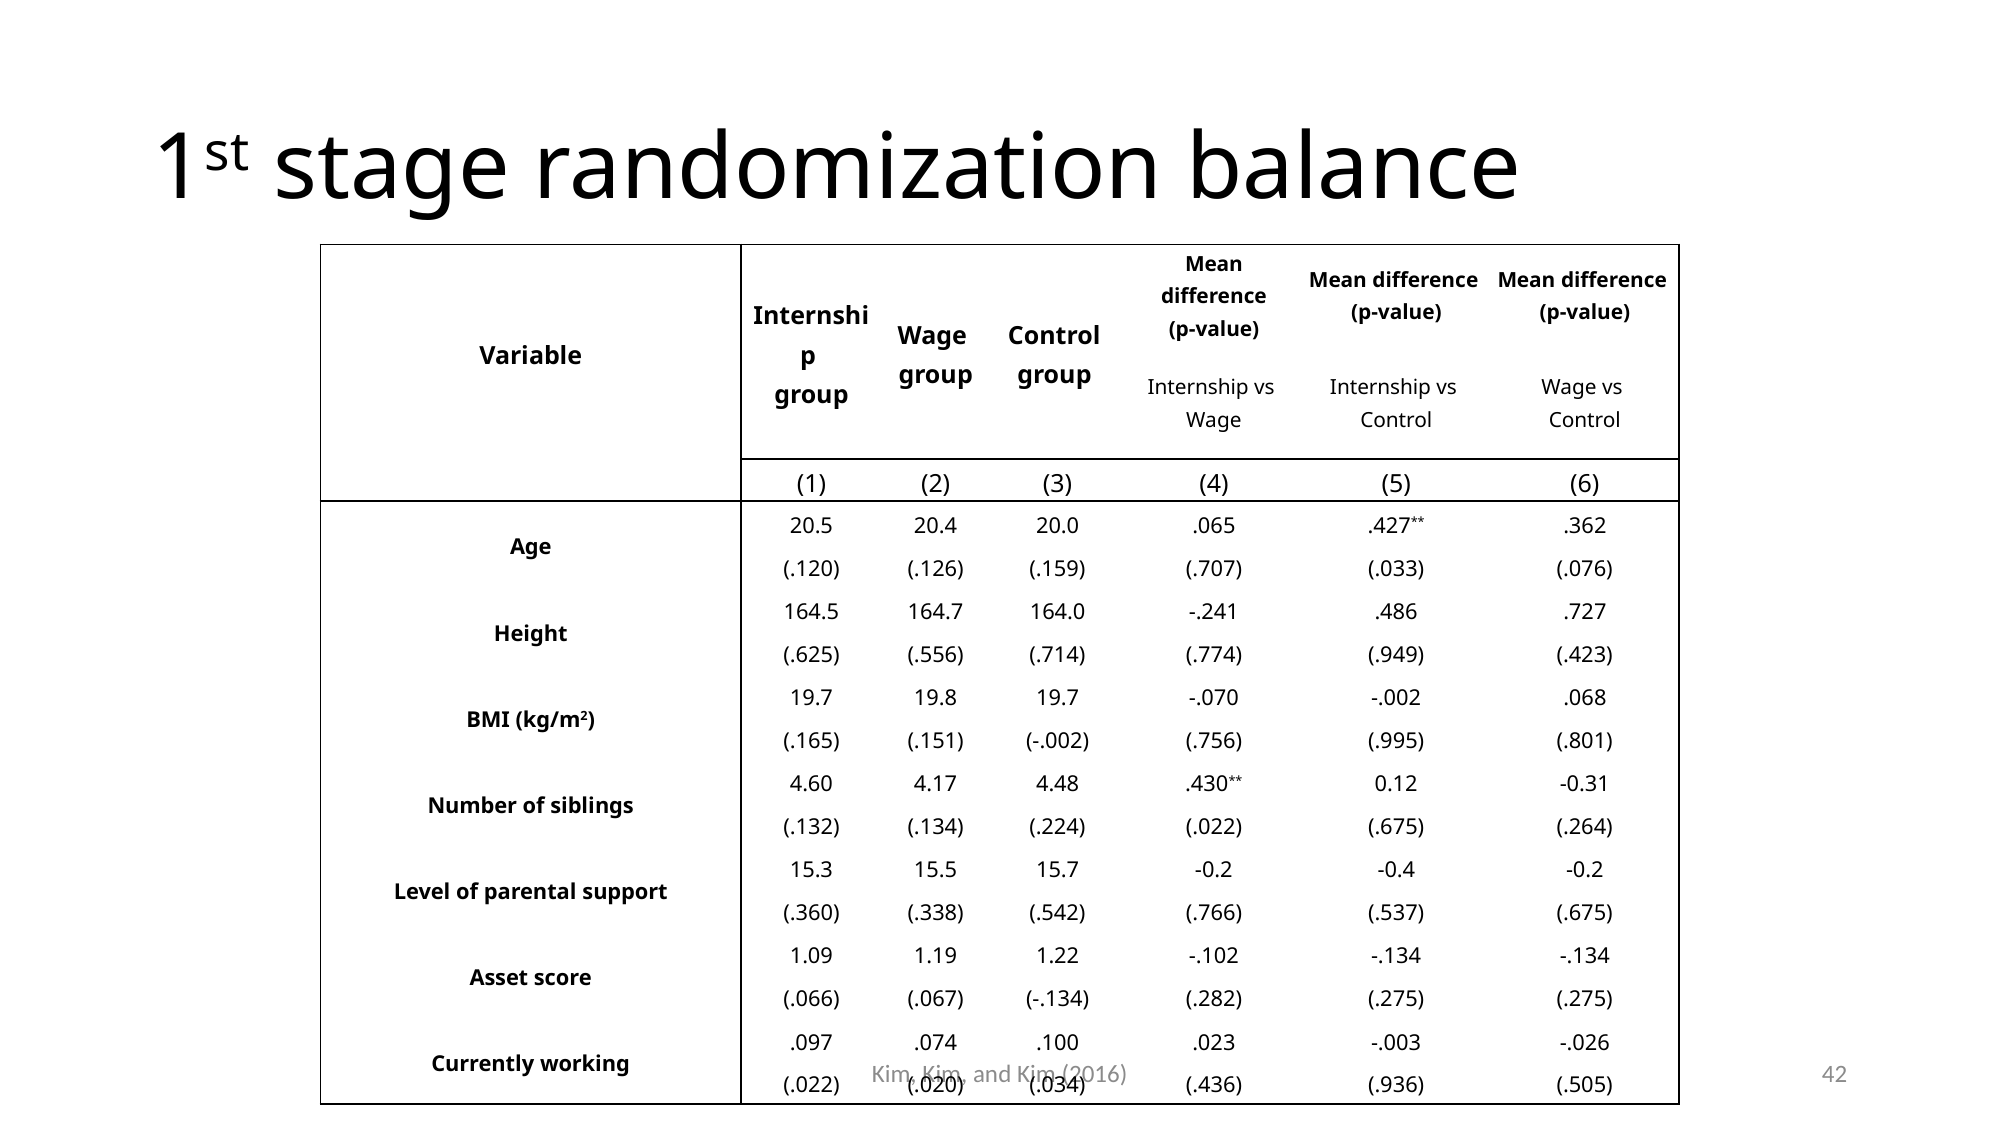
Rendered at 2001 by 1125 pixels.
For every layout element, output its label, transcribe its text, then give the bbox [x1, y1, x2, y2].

table_cell (.126) [882, 544, 989, 587]
table_cell .100 [989, 1018, 1126, 1061]
table_cell (.282) [1126, 975, 1302, 1018]
table_cell .023 [1126, 1018, 1302, 1061]
table_cell Number of siblings [321, 759, 740, 845]
table_cell Internship vs Wage [1126, 342, 1302, 458]
table_cell (.949) [1302, 630, 1491, 673]
table_cell 19.7 [742, 673, 882, 716]
table_cell (.556) [882, 630, 989, 673]
table_cell -.241 [1126, 587, 1302, 630]
table_cell (.022) [742, 1061, 882, 1103]
table_cell (.132) [742, 802, 882, 845]
table_cell (-.002) [989, 716, 1126, 759]
table_cell Wage vs Control [1491, 342, 1678, 458]
table_cell -0.2 [1491, 845, 1678, 889]
table_cell (.714) [989, 630, 1126, 673]
table_cell (.275) [1302, 975, 1491, 1018]
title 1st stage randomization balance [137, 59, 1863, 278]
table_cell (.675) [1491, 889, 1678, 932]
table_cell -.134 [1302, 932, 1491, 975]
table_cell 19.7 [989, 673, 1126, 716]
table_cell .362 [1491, 502, 1678, 544]
table_cell 4.17 [882, 759, 989, 802]
table_cell 20.4 [882, 502, 989, 544]
table_cell (.020) [882, 1061, 989, 1103]
table_header Mean difference (p-value) [1491, 245, 1678, 342]
slide_number 42 [1680, 1042, 1863, 1103]
table_cell (.436) [1126, 1061, 1302, 1103]
table_cell .430** [1126, 759, 1302, 802]
table_cell 4.48 [989, 759, 1126, 802]
table_cell (.076) [1491, 544, 1678, 587]
table_cell -.070 [1126, 673, 1302, 716]
table_cell (.224) [989, 802, 1126, 845]
table_cell (.151) [882, 716, 989, 759]
table_cell Currently working [321, 1018, 740, 1103]
table_cell 15.5 [882, 845, 989, 889]
table_cell Height [321, 587, 740, 673]
table_cell Asset score [321, 932, 740, 1018]
table_cell (.936) [1302, 1061, 1491, 1103]
table_cell (.675) [1302, 802, 1491, 845]
table_cell (.165) [742, 716, 882, 759]
table_cell 20.5 [742, 502, 882, 544]
table_cell (.338) [882, 889, 989, 932]
table_cell (.264) [1491, 802, 1678, 845]
table_cell (.134) [882, 802, 989, 845]
table_cell -.003 [1302, 1018, 1491, 1061]
table_cell .068 [1491, 673, 1678, 716]
table_cell Internship vs Control [1302, 342, 1491, 458]
table_cell (4) [1126, 460, 1302, 500]
table_cell (5) [1302, 460, 1491, 500]
table_cell 19.8 [882, 673, 989, 716]
table_cell -0.4 [1302, 845, 1491, 889]
table_cell -.026 [1491, 1018, 1678, 1061]
table_cell Level of parental support [321, 845, 740, 932]
table_cell (.067) [882, 975, 989, 1018]
table_cell 0.12 [1302, 759, 1491, 802]
table_cell [321, 459, 740, 500]
table_cell 15.3 [742, 845, 882, 889]
table_cell .727 [1491, 587, 1678, 630]
table_header Wage group [882, 245, 989, 458]
table_header Mean difference (p-value) [1302, 245, 1491, 342]
table_cell -.102 [1126, 932, 1302, 975]
table_cell Age [321, 502, 740, 587]
table_cell (.159) [989, 544, 1126, 587]
table_cell 164.5 [742, 587, 882, 630]
table_cell (.801) [1491, 716, 1678, 759]
table_cell .097 [742, 1018, 882, 1061]
table_cell (.707) [1126, 544, 1302, 587]
table_cell 20.0 [989, 502, 1126, 544]
table_cell (.275) [1491, 975, 1678, 1018]
table_cell -0.31 [1491, 759, 1678, 802]
table_cell 164.7 [882, 587, 989, 630]
table_cell (.360) [742, 889, 882, 932]
table_cell (1) [742, 460, 882, 500]
table_cell (.537) [1302, 889, 1491, 932]
table_cell .065 [1126, 502, 1302, 544]
table_cell (.766) [1126, 889, 1302, 932]
table_header Mean difference (p-value) [1126, 245, 1302, 342]
table_cell (.505) [1491, 1061, 1678, 1103]
table_cell (.542) [989, 889, 1126, 932]
table_cell -.134 [1491, 932, 1678, 975]
table_cell .074 [882, 1018, 989, 1061]
table_cell 15.7 [989, 845, 1126, 889]
table_cell -0.2 [1126, 845, 1302, 889]
table_cell (3) [989, 460, 1126, 500]
table_header Variable [321, 245, 740, 459]
table_header Control group [989, 245, 1126, 458]
table_cell BMI (kg/m2) [321, 673, 740, 759]
table_cell .486 [1302, 587, 1491, 630]
table_cell (.756) [1126, 716, 1302, 759]
table_cell (.995) [1302, 716, 1491, 759]
table_cell (.033) [1302, 544, 1491, 587]
table_cell (.423) [1491, 630, 1678, 673]
table_cell 1.22 [989, 932, 1126, 975]
table_cell (.625) [742, 630, 882, 673]
table_cell (.120) [742, 544, 882, 587]
table_cell 4.60 [742, 759, 882, 802]
table_header Internship group [742, 245, 882, 458]
table_cell (.066) [742, 975, 882, 1018]
table_cell -.002 [1302, 673, 1491, 716]
table_cell (.034) [989, 1061, 1126, 1103]
table_cell .427** [1302, 502, 1491, 544]
table_cell 164.0 [989, 587, 1126, 630]
table_cell (.774) [1126, 630, 1302, 673]
table_cell (2) [882, 460, 989, 500]
table_cell 1.09 [742, 932, 882, 975]
table_cell 1.19 [882, 932, 989, 975]
table_cell (.022) [1126, 802, 1302, 845]
table_cell (-.134) [989, 975, 1126, 1018]
table_cell (6) [1491, 460, 1678, 500]
